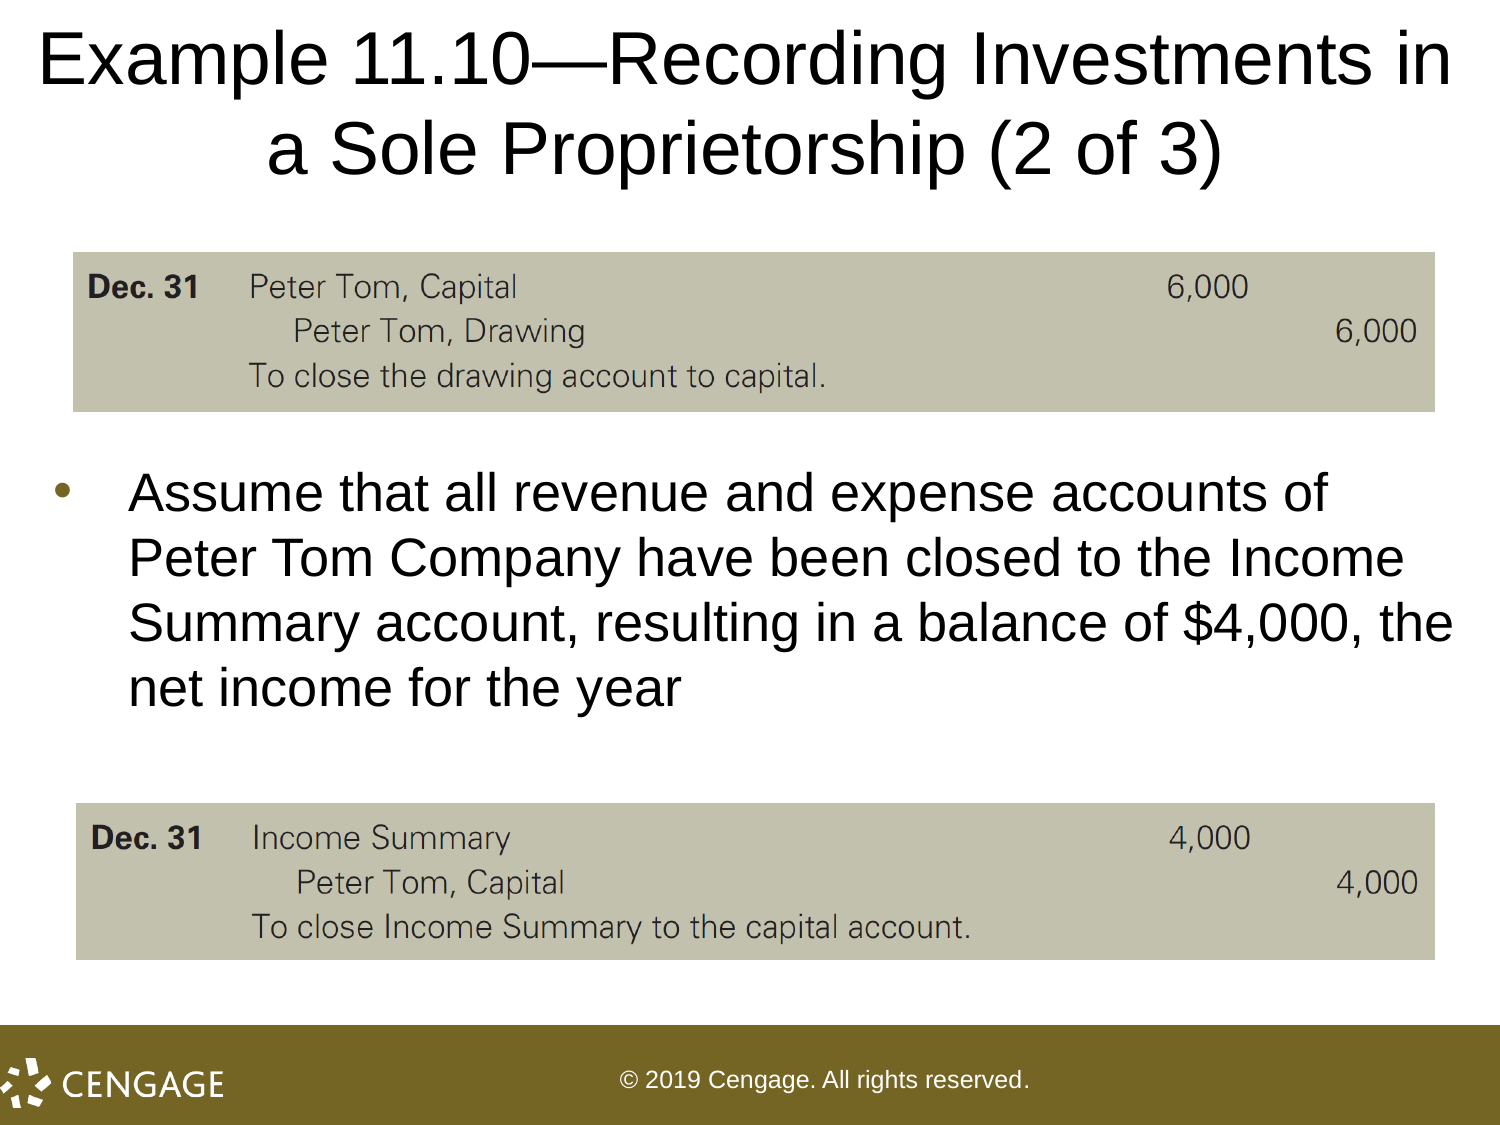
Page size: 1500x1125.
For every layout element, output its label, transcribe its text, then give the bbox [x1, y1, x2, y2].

picture [75, 803, 1435, 960]
picture [0, 1058, 223, 1108]
title Example 11.10—Recording Investments in a Sole Proprietorship (2 of 3) [22, 17, 1470, 183]
list Assume that all revenue and expense accounts of Peter Tom Company have been closed to the Income Summary account, resulting in a balance of $4,000, the net income for the year [38, 450, 1484, 723]
picture [72, 252, 1435, 413]
